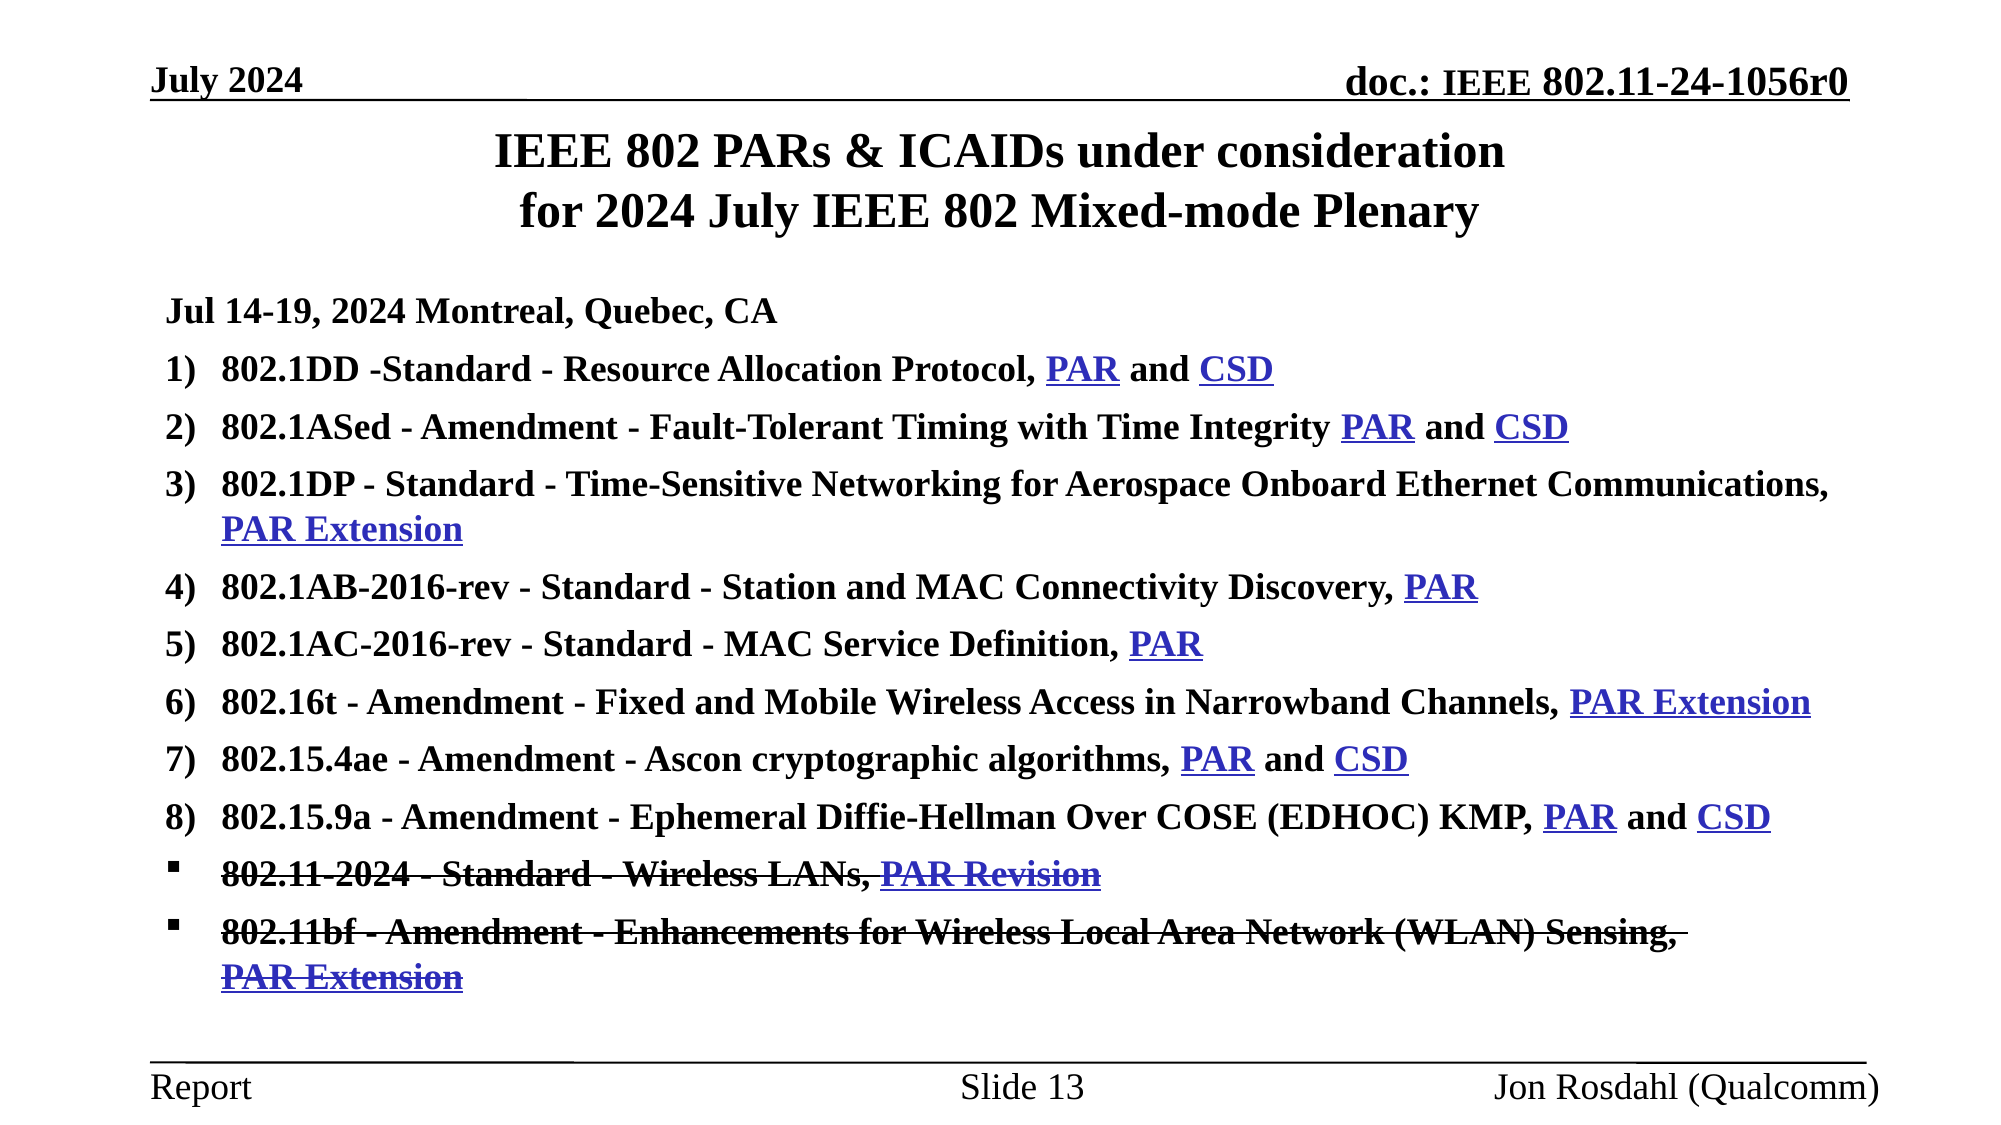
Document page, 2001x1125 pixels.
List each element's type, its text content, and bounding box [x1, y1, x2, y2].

list Jul 14-19, 2024 Montreal, Quebec, CA 802.1DD -Standard - Resource Allocation Protocol, PAR and CSD 802.1ASed - Amendment - Fault-Tolerant Timing with Time Integrity PAR and CSD 802.1DP - Standard - Time-Sensitive Networking for Aerospace Onboard Ethernet Communications, PAR Extension 802.1AB-2016-rev - Standard - Station and MAC Connectivity Discovery, PAR 802.1AC-2016-rev - Standard - MAC Service Definition, PAR 802.16t - Amendment - Fixed and Mobile Wireless Access in Narrowband Channels, PAR Extension 802.15.4ae - Amendment - Ascon cryptographic algorithms, PAR and CSD 802.15.9a - Amendment - Ephemeral Diffie-Hellman Over COSE (EDHOC) KMP, PAR and CSD 802.11-2024 - Standard - Wireless LANs, PAR Revision 802.11bf - Amendment - Enhancements for Wireless Local Area Network (WLAN) Sensing, PAR Extension [149, 278, 1881, 1039]
footer Jon Rosdahl (Qualcomm) [1436, 1061, 1881, 1108]
title IEEE 802 PARs & ICAIDs under consideration for 2024 July IEEE 802 Mixed-mode Plenary [149, 112, 1850, 244]
slide_number Slide 13 [950, 1061, 1095, 1125]
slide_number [149, 49, 431, 100]
